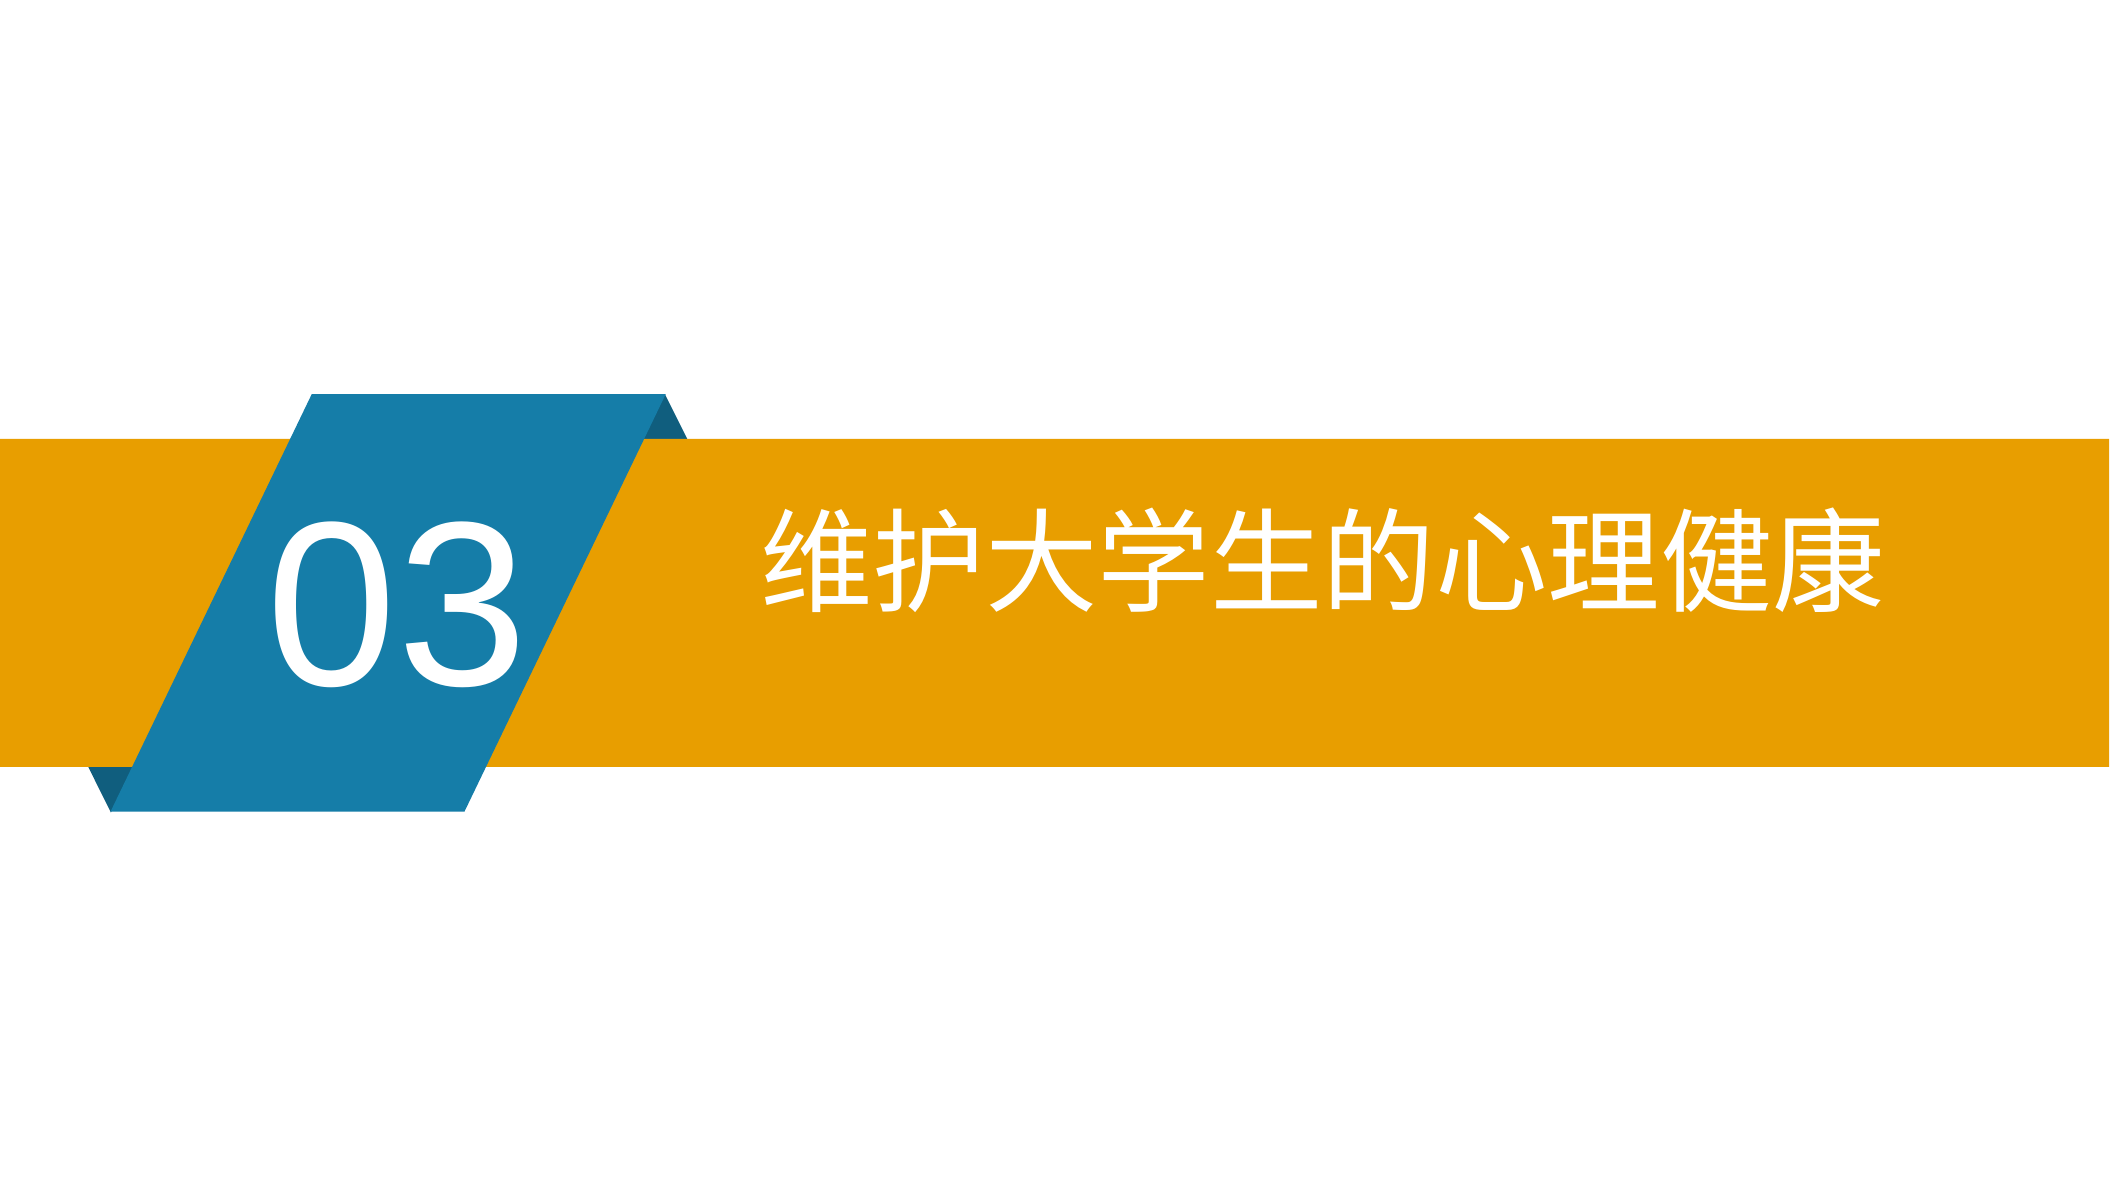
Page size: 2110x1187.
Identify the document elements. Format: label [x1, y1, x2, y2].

text_box [0, 393, 2110, 813]
